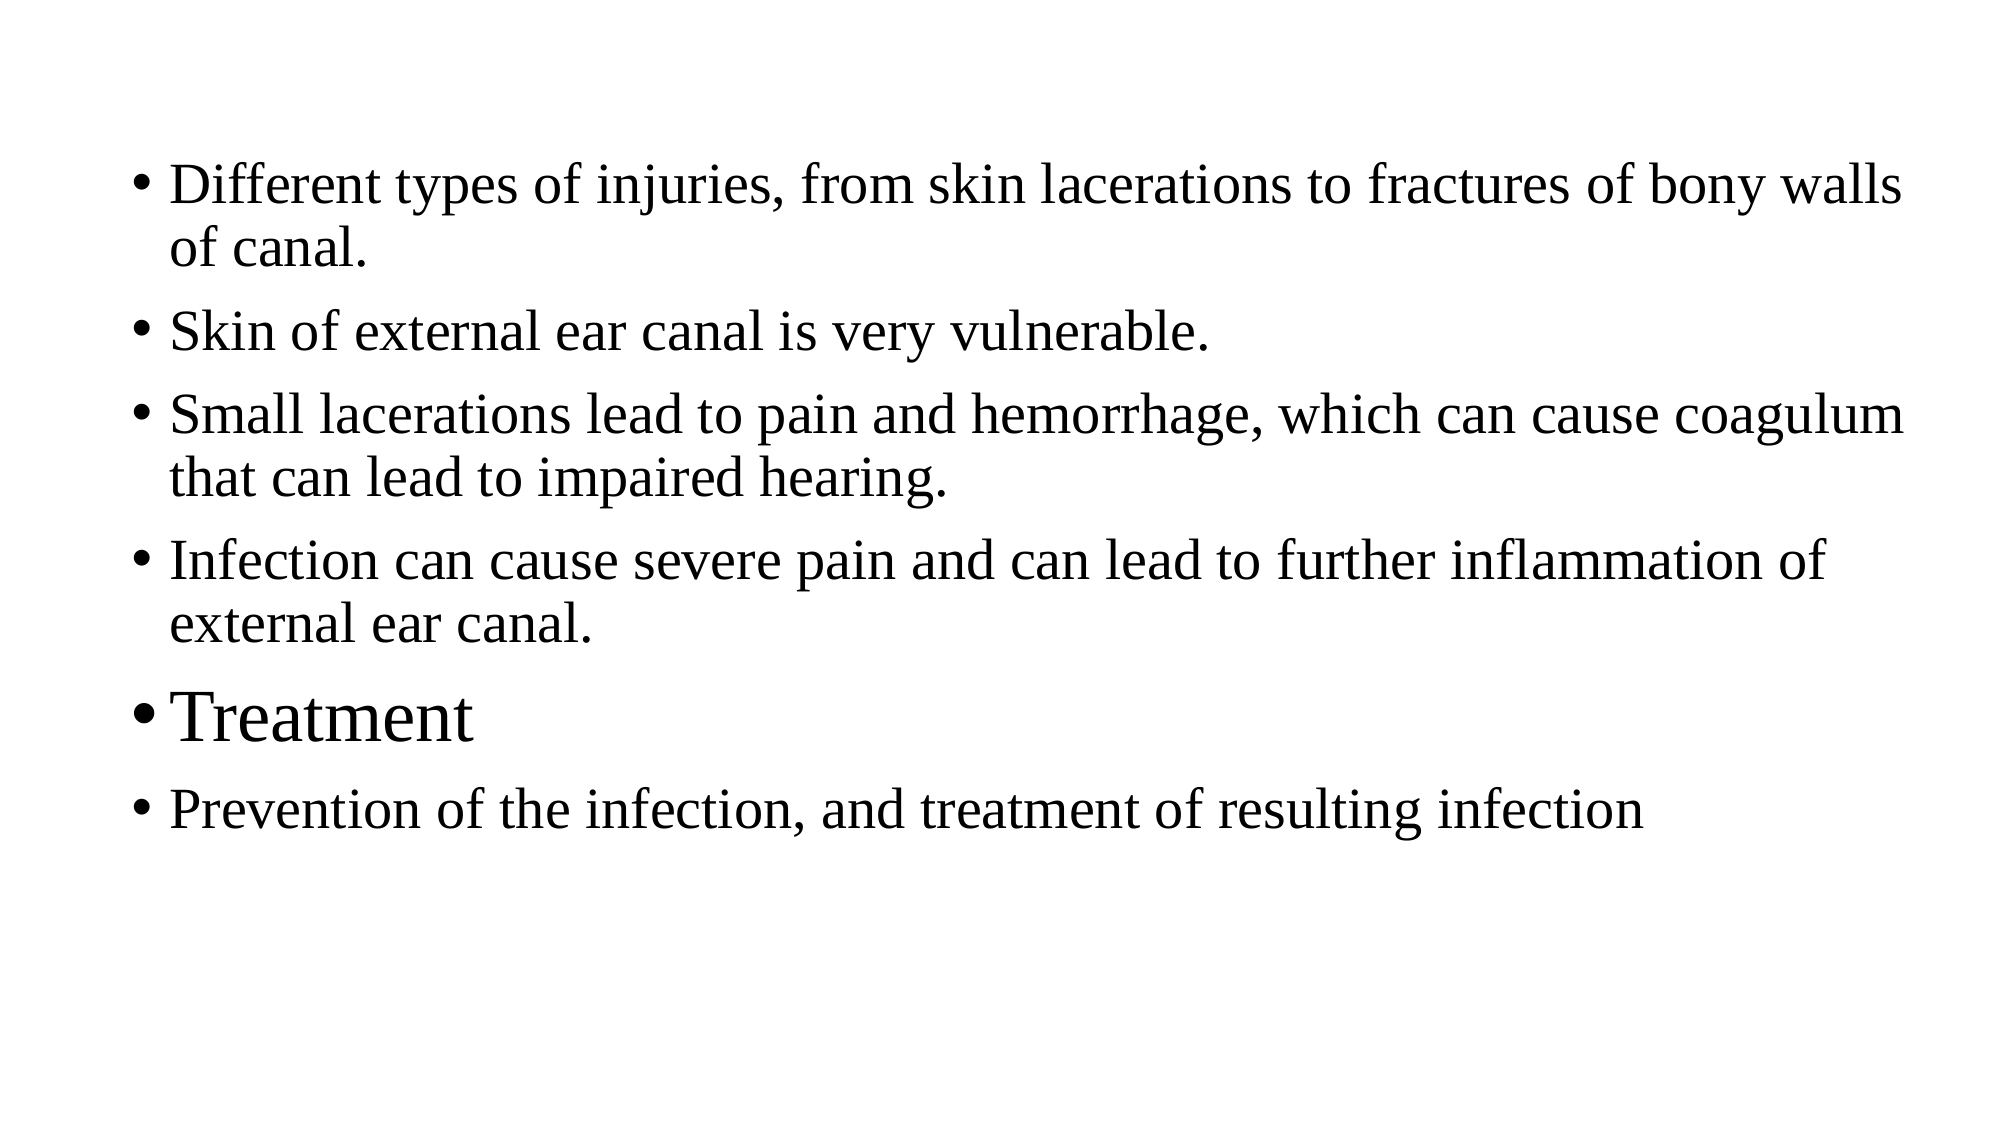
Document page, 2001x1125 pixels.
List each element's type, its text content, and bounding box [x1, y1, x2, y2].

list Different types of injuries, from skin lacerations to fractures of bony walls of canal. Skin of external ear canal is very vulnerable. Small lacerations lead to pain and hemorrhage, which can cause coagulum that can lead to impaired hearing. Infection can cause severe pain and can lead to further inflammation of external ear canal. Treatment Prevention of the infection, and treatment of resulting infection [116, 145, 1931, 889]
title [137, 59, 1863, 278]
